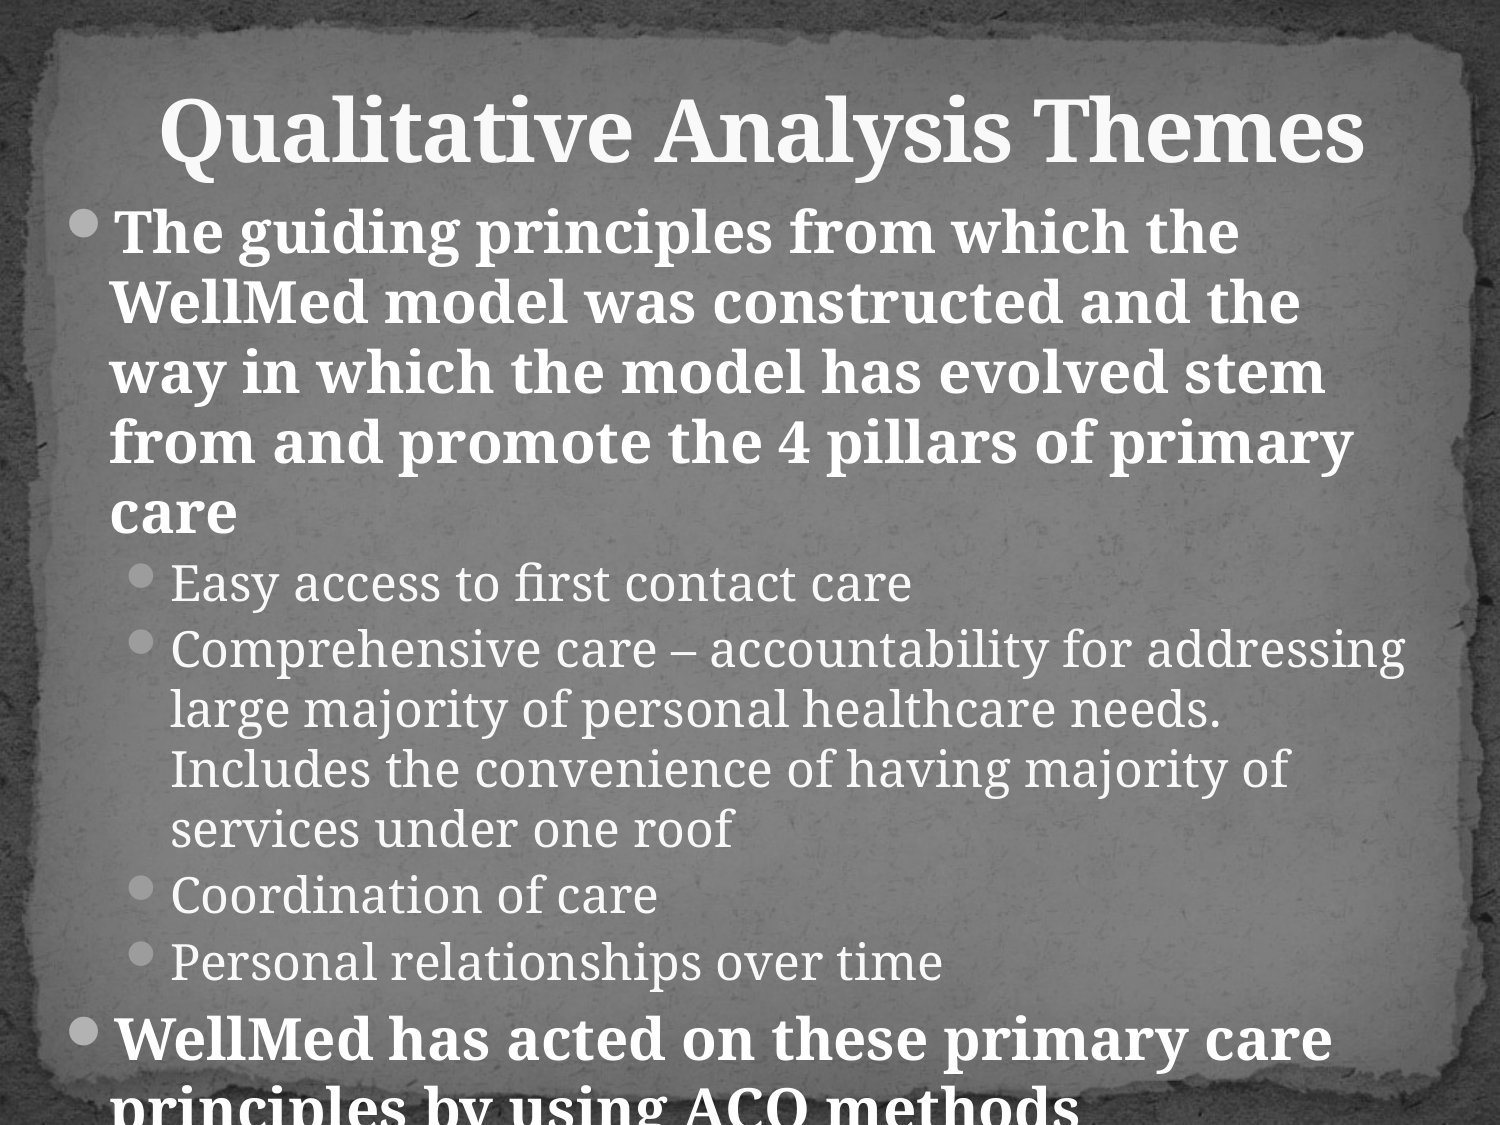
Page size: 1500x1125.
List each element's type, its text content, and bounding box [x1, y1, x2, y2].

title Qualitative Analysis Themes [87, 37, 1438, 188]
list The guiding principles from which the WellMed model was constructed and the way in which the model has evolved stem from and promote the 4 pillars of primary care Easy access to first contact care Comprehensive care – accountability for addressing large majority of personal healthcare needs. Includes the convenience of having majority of services under one roof Coordination of care Personal relationships over time WellMed has acted on these primary care principles by using ACO methods [49, 187, 1426, 951]
